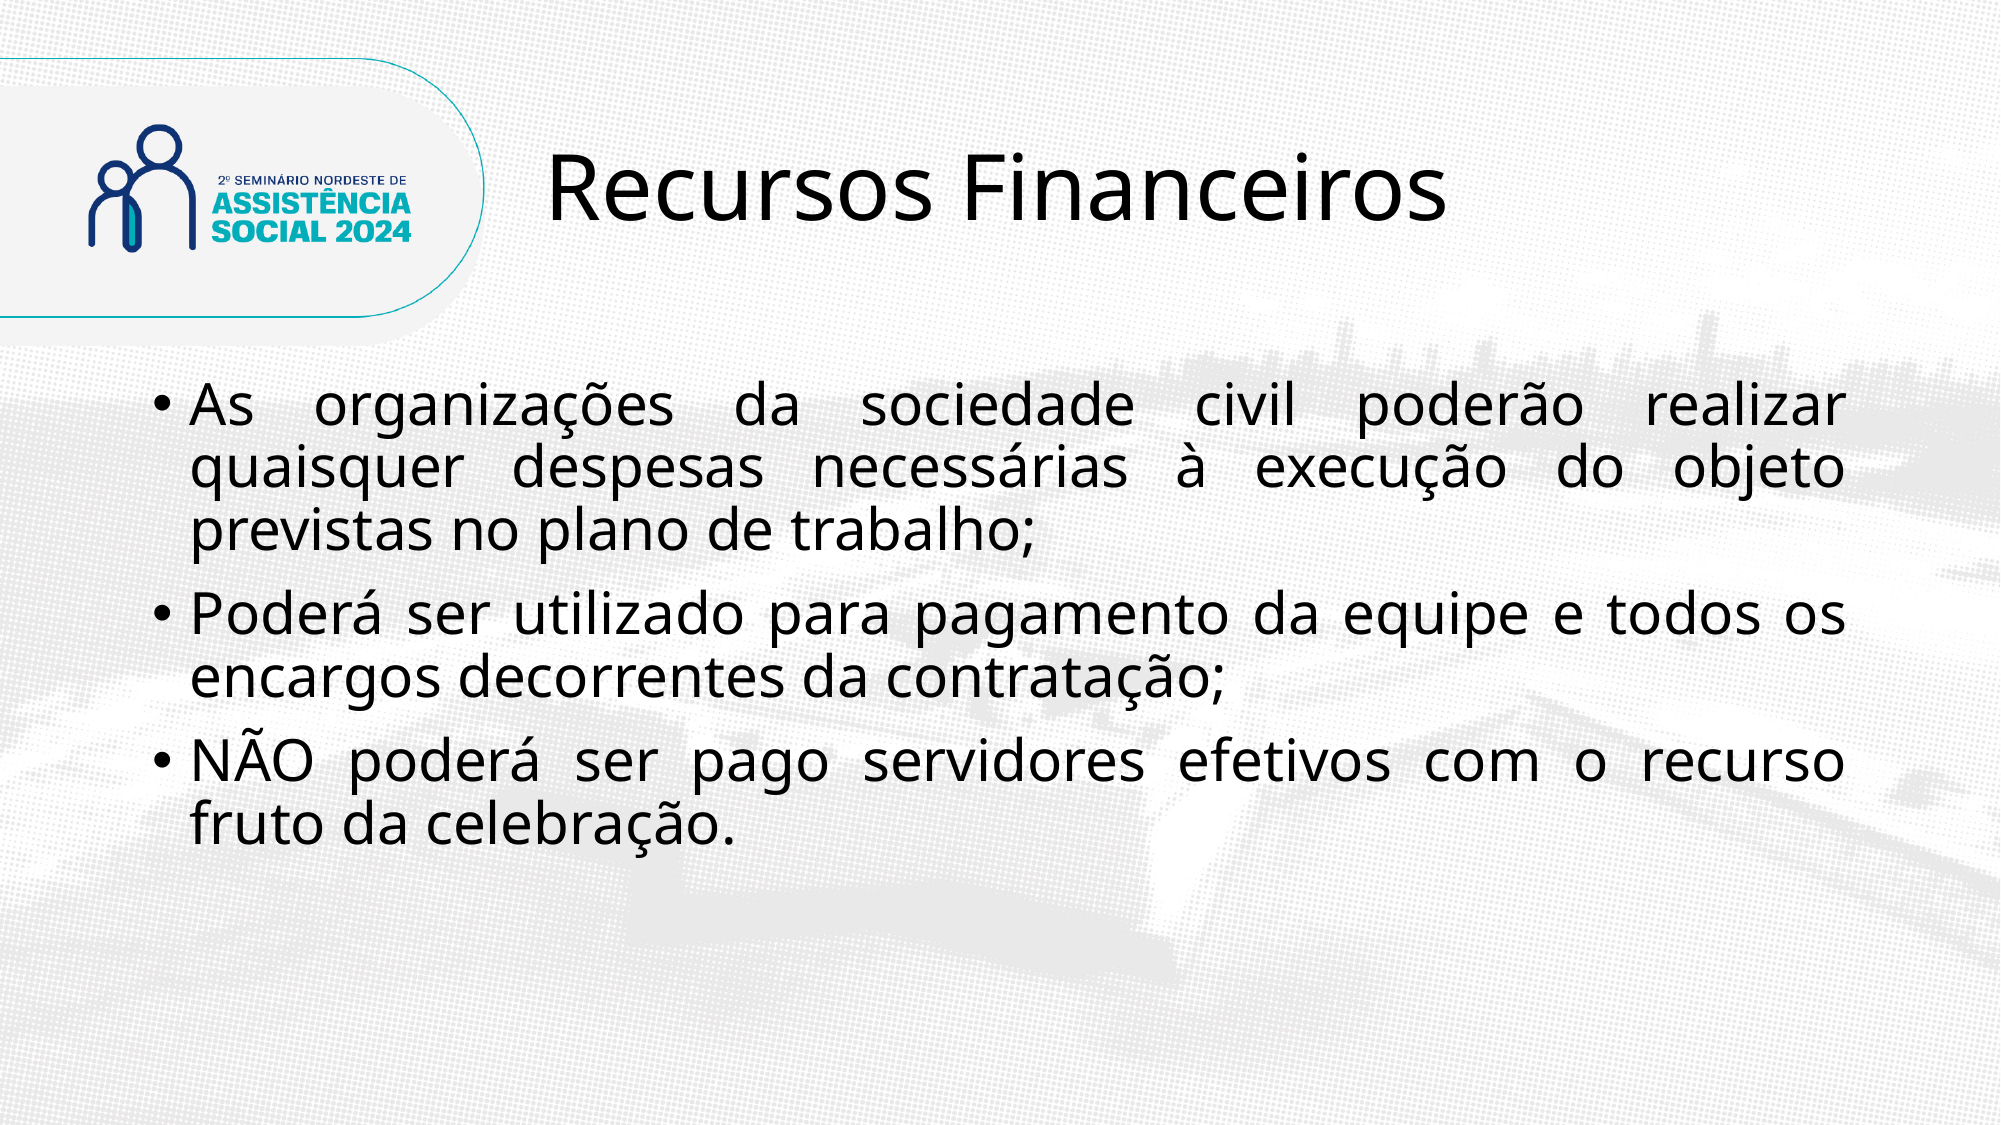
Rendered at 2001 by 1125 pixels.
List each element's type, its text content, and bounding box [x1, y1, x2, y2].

list As organizações da sociedade civil poderão realizar quaisquer despesas necessárias à execução do objeto previstas no plano de trabalho; Poderá ser utilizado para pagamento da equipe e todos os encargos decorrentes da contratação; NÃO poderá ser pago servidores efetivos com o recurso fruto da celebração. [137, 367, 1863, 1081]
title Recursos Financeiros [529, 82, 1863, 300]
picture [0, 0, 2001, 1125]
